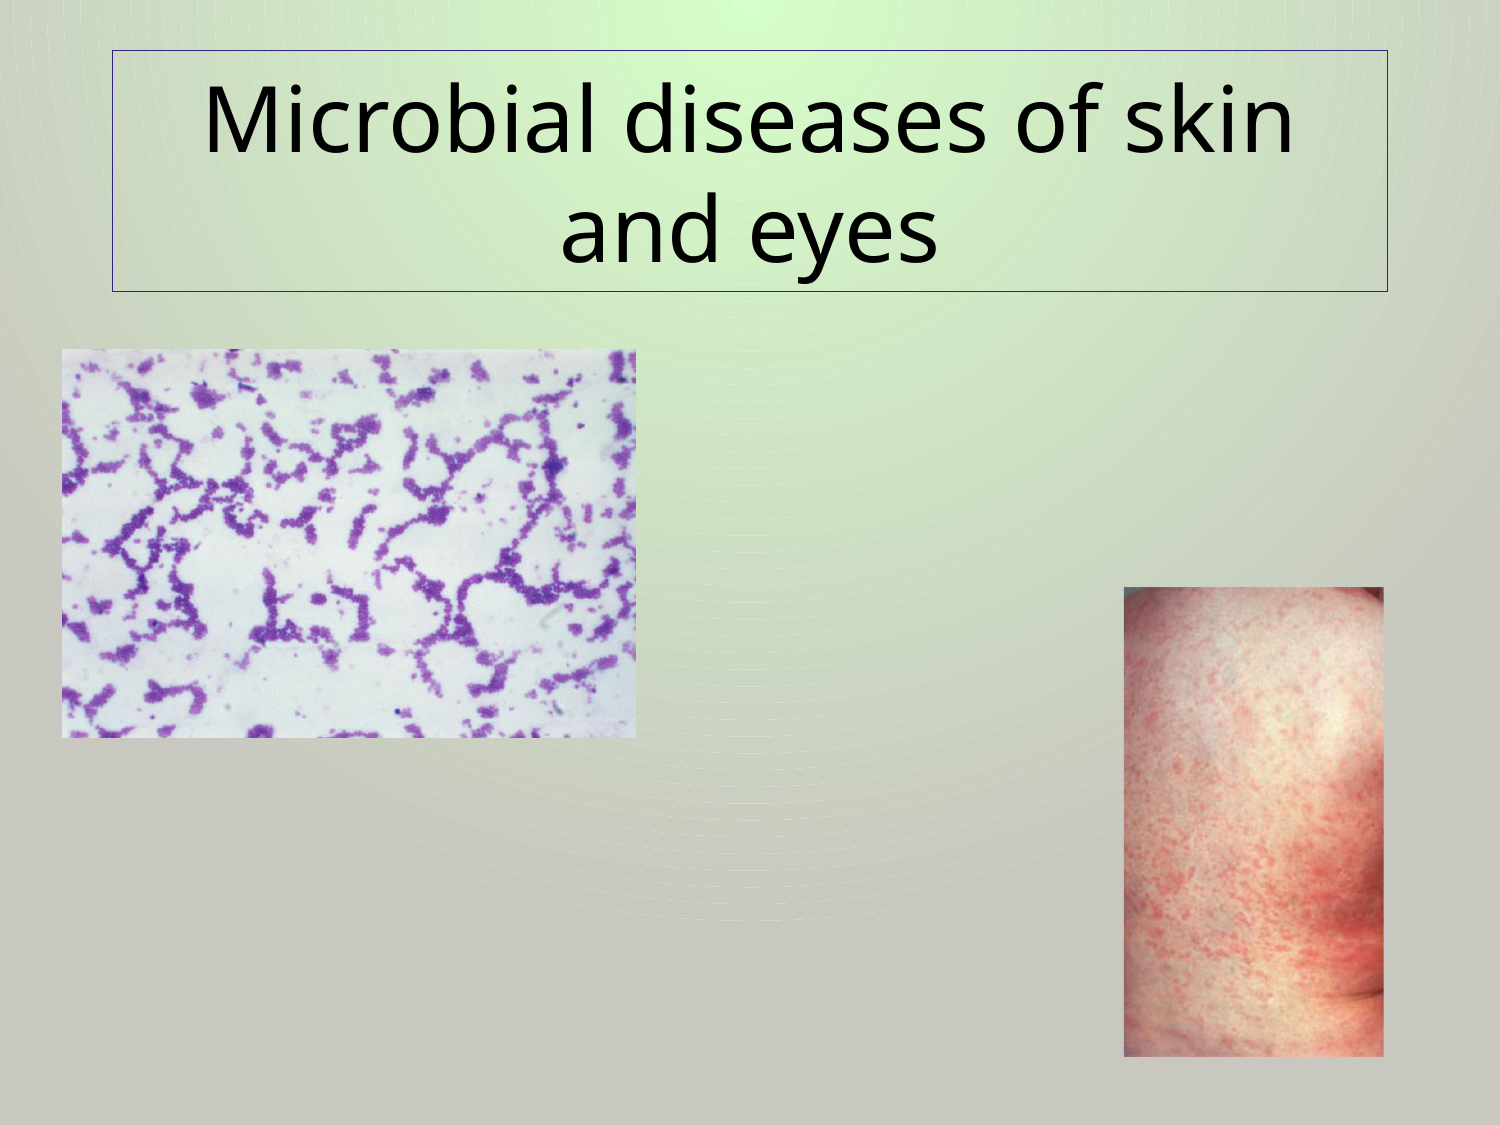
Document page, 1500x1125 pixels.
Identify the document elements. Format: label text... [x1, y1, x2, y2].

picture [62, 349, 636, 739]
title Microbial diseases of skin and eyes [112, 50, 1388, 292]
picture [1123, 587, 1384, 1057]
